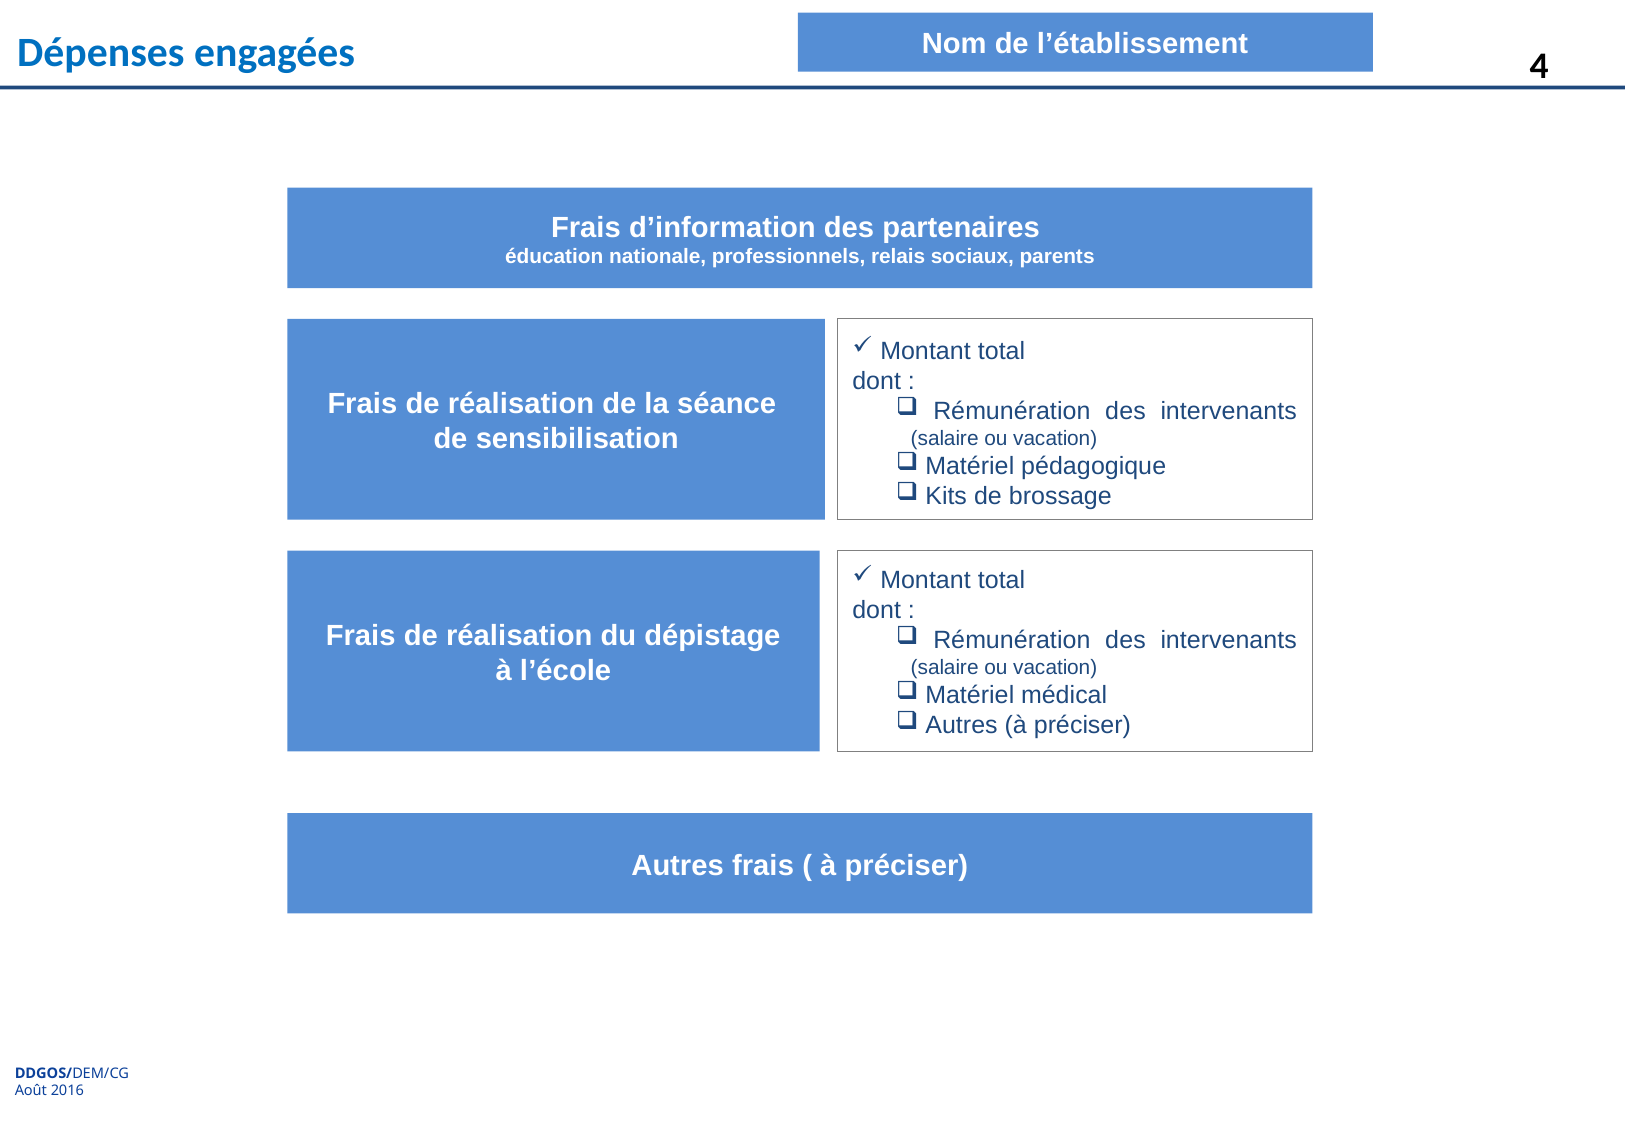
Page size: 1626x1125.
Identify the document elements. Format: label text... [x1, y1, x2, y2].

text_box Montant total dont : Rémunération des intervenants (salaire ou vacation) Matériel pédagogique Kits de brossage [837, 318, 1313, 520]
slide_number 4 [1512, 0, 1625, 83]
text_box Frais d’information des partenaires éducation nationale, professionnels, relais sociaux, parents [287, 187, 1313, 289]
title Dépenses engagées [0, 0, 1488, 101]
text_box Nom de l’établissement [797, 12, 1373, 72]
text_box Frais de réalisation du dépistage à l’école [287, 550, 820, 752]
text_box Autres frais ( à préciser) [287, 813, 1313, 914]
text_box Montant total dont : Rémunération des intervenants (salaire ou vacation) Matériel médical Autres (à préciser) [837, 550, 1313, 752]
text_box Frais de réalisation de la séance de sensibilisation [287, 318, 825, 520]
